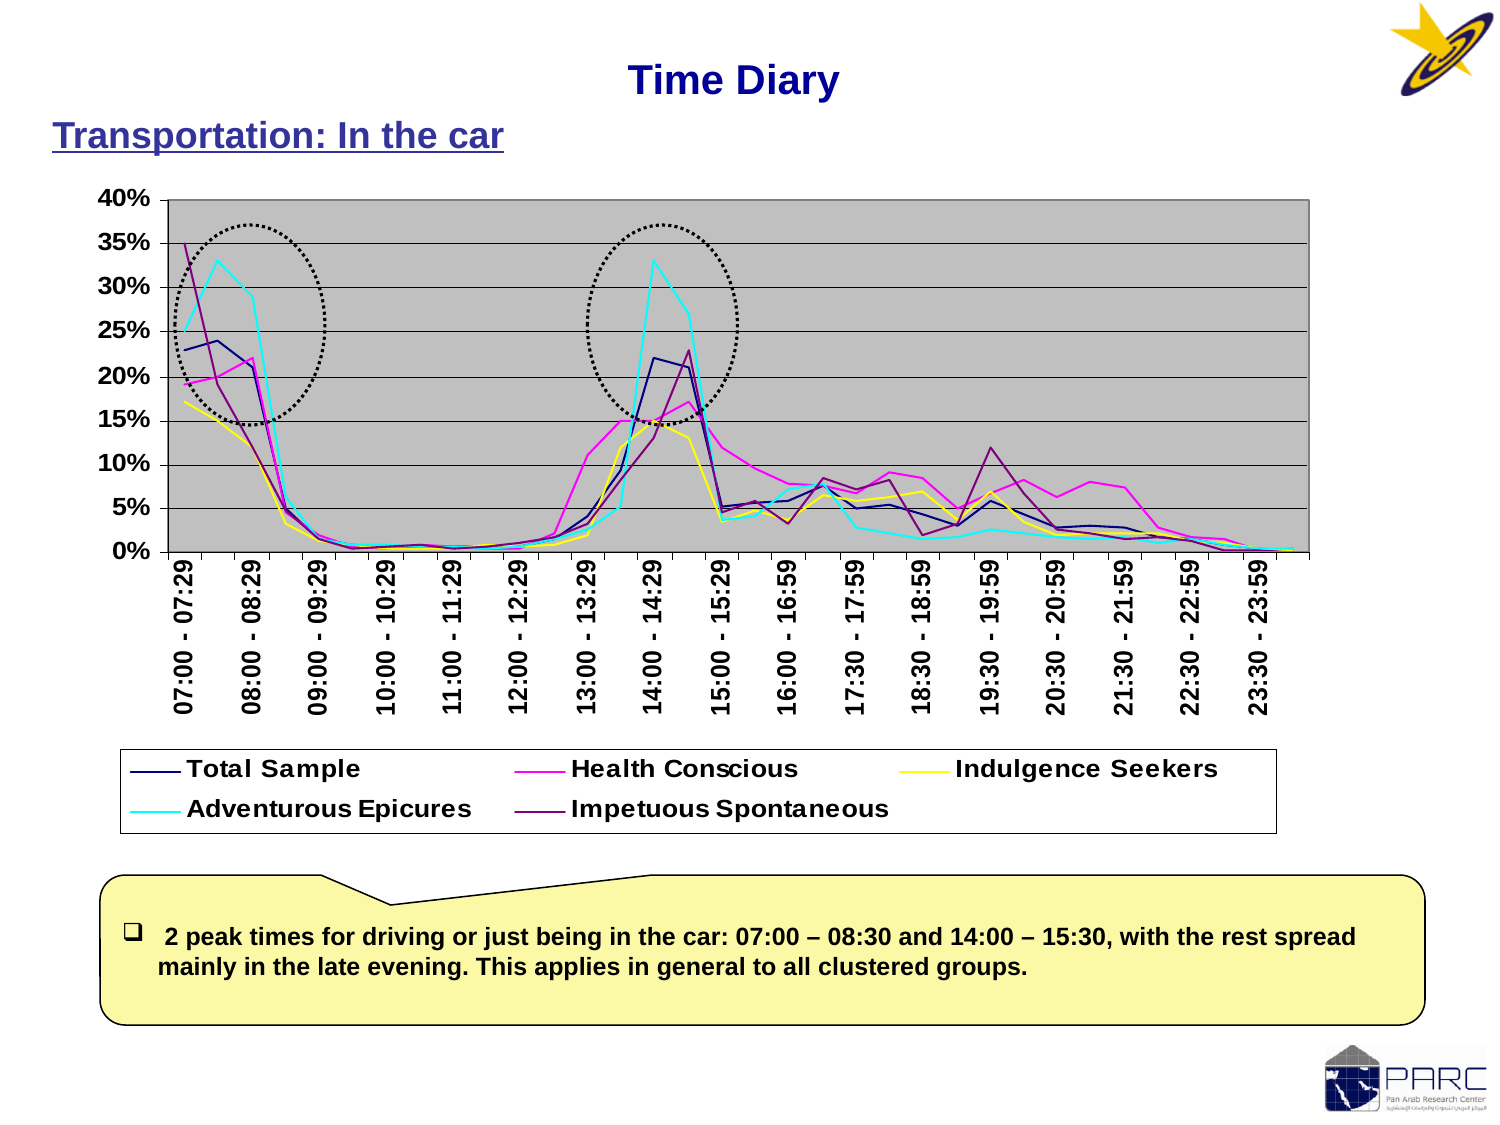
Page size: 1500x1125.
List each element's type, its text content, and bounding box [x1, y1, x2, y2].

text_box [62, 149, 1341, 851]
picture [1385, 0, 1498, 100]
text_box Time Diary [112, 5, 1356, 150]
picture [1320, 1045, 1494, 1118]
text_box Transportation: In the car [37, 104, 112, 164]
text_box 2 peak times for driving or just being in the car: 07:00 – 08:30 and 14:00 – 15:30, with the rest spread mainly in the late evening. This applies in general to all clustered groups. [99, 875, 1426, 1026]
